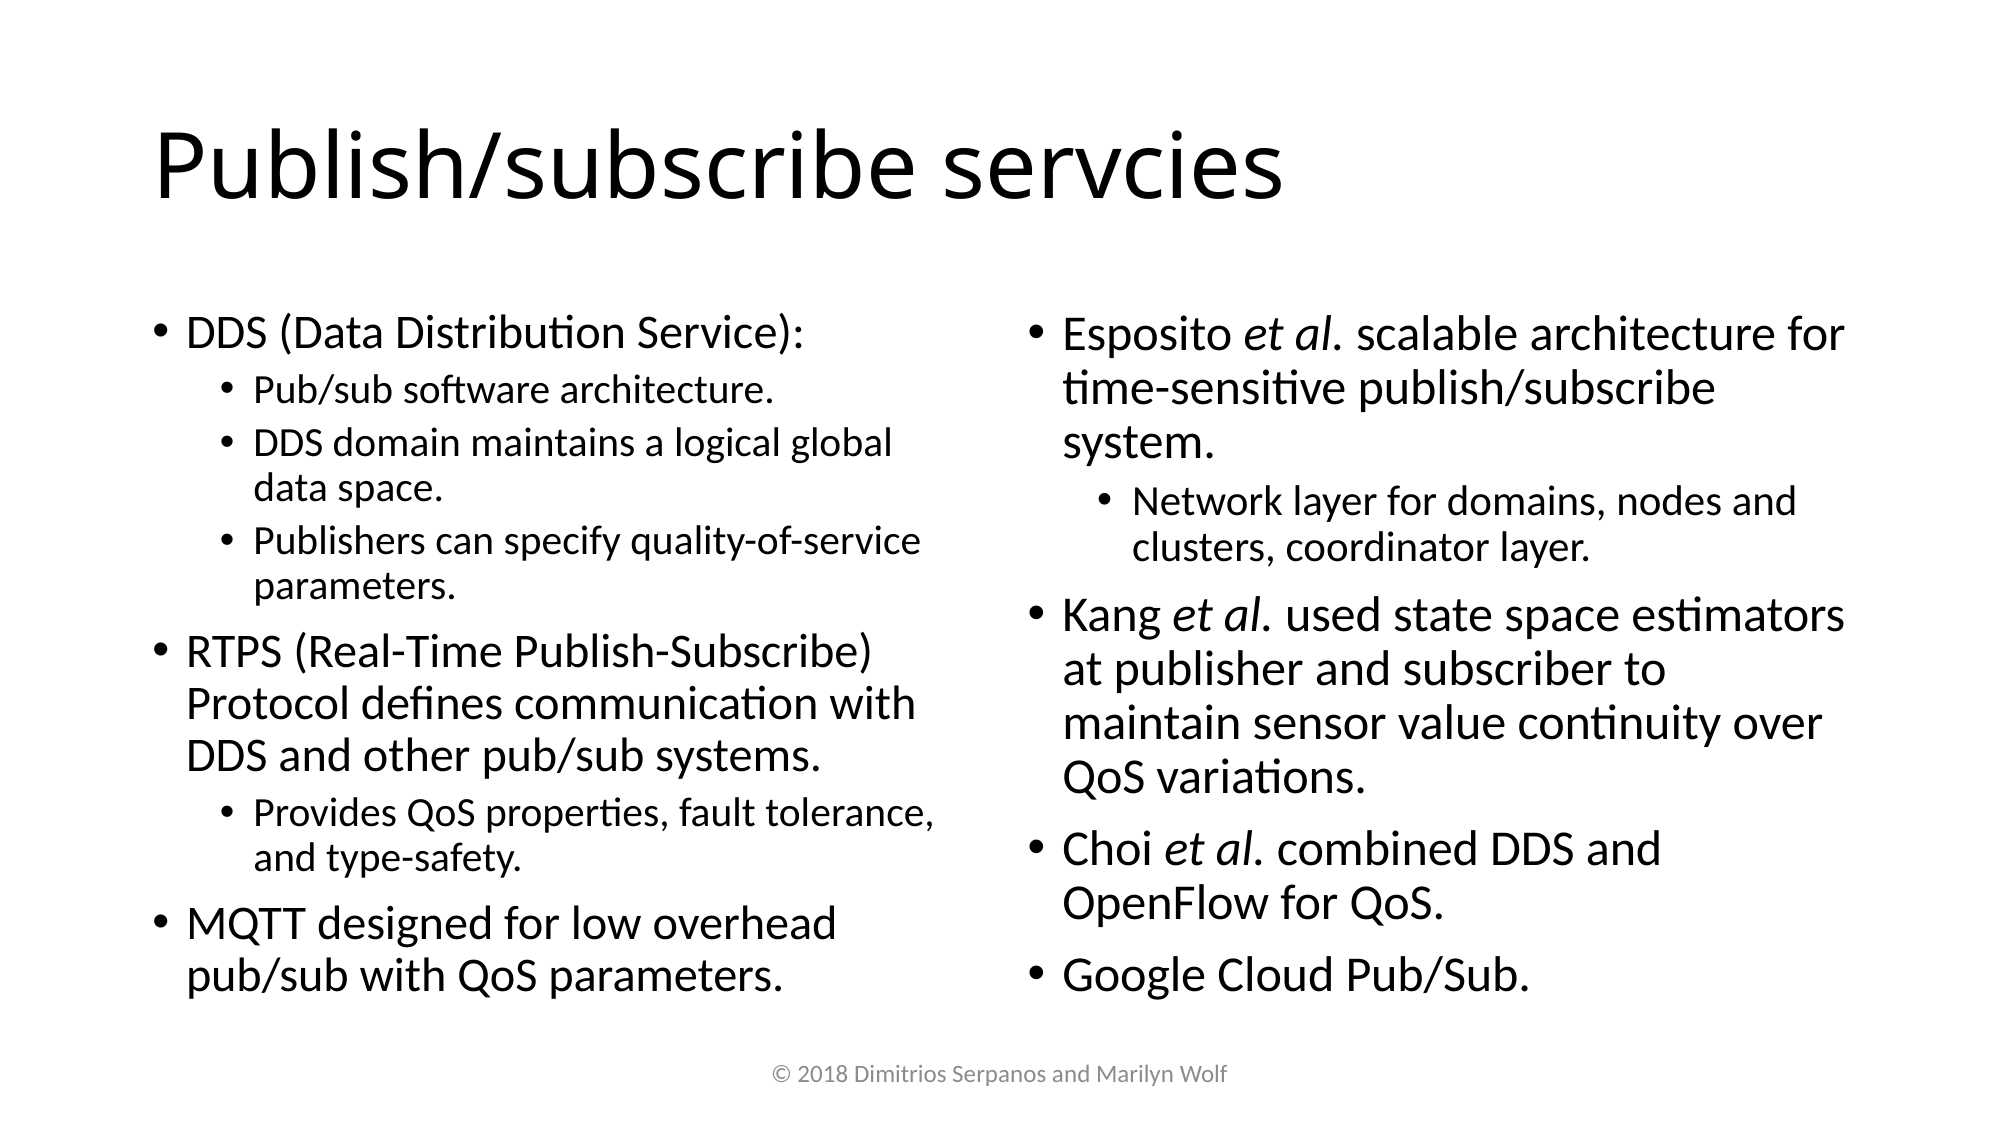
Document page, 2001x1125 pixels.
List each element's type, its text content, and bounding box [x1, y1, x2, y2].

title Publish/subscribe servcies [137, 59, 1863, 278]
footer © 2018 Dimitrios Serpanos and Marilyn Wolf [662, 1042, 1338, 1103]
list Esposito et al. scalable architecture for time-sensitive publish/subscribe system. Network layer for domains, nodes and clusters, coordinator layer. Kang et al. used state space estimators at publisher and subscriber to maintain sensor value continuity over QoS variations. Choi et al. combined DDS and OpenFlow for QoS. Google Cloud Pub/Sub. [1012, 299, 1863, 1014]
list DDS (Data Distribution Service): Pub/sub software architecture. DDS domain maintains a logical global data space. Publishers can specify quality-of-service parameters. RTPS (Real-Time Publish-Subscribe) Protocol defines communication with DDS and other pub/sub systems. Provides QoS properties, fault tolerance, and type-safety. MQTT designed for low overhead pub/sub with QoS parameters. [137, 299, 988, 1014]
